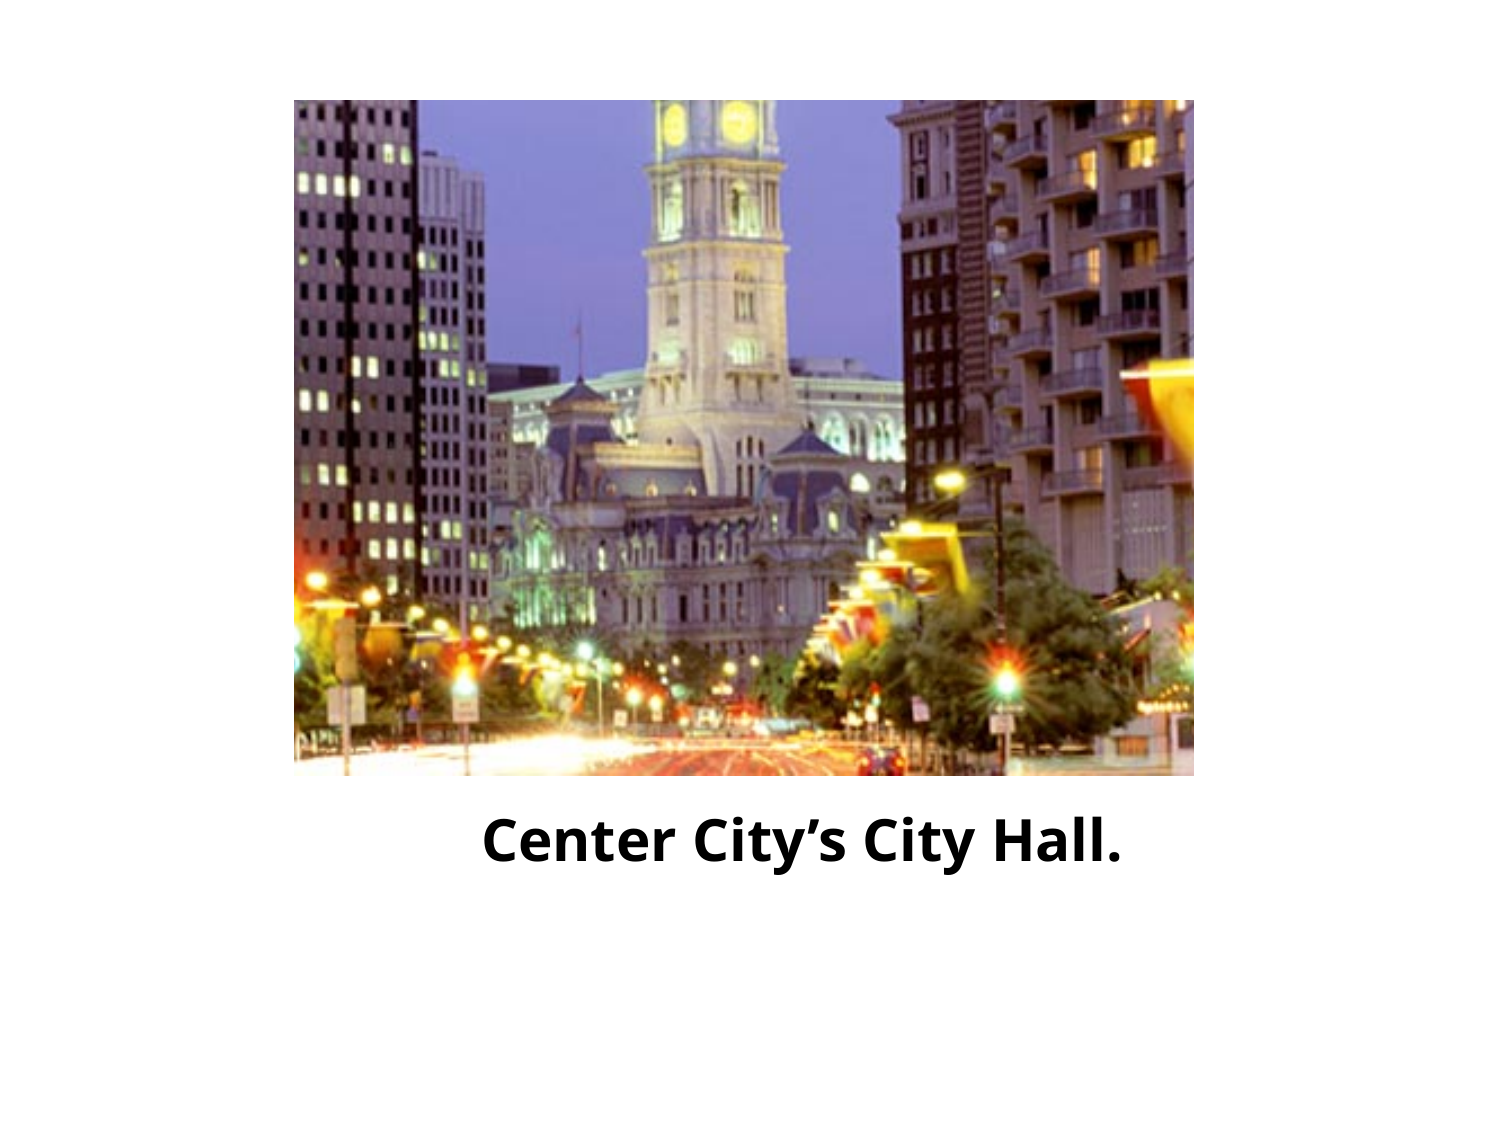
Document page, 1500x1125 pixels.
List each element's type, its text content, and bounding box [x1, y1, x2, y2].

title Center City’s City Hall. [294, 787, 1194, 881]
picture [293, 100, 1195, 776]
